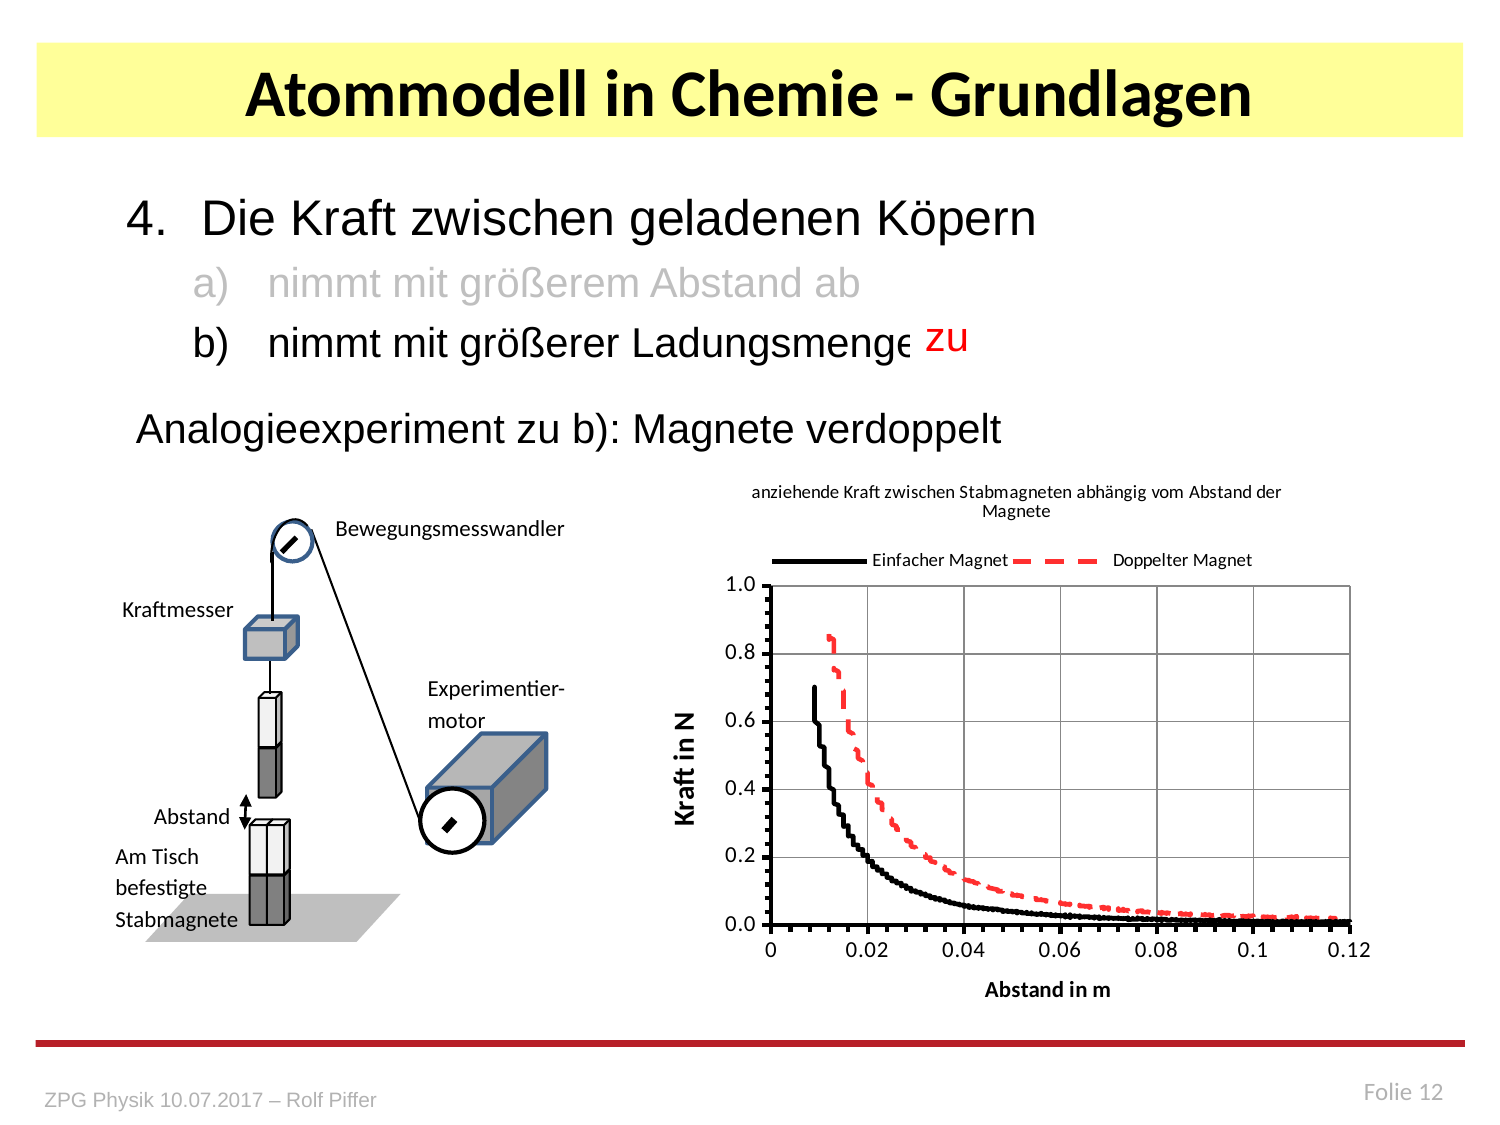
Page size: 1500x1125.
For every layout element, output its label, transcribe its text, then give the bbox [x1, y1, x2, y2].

title Atommodell in Chemie - Grundlagen [41, 42, 1459, 149]
text_box Die Kraft zwischen geladenen Köpern nimmt mit größerem Abstand ab nimmt mit größerer Ladungsmenge ... [112, 166, 1500, 374]
text_box Analogieexperiment zu b): Magnete verdoppelt [121, 384, 1353, 459]
chart [650, 460, 1383, 1019]
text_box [144, 518, 547, 943]
slide_number Folie 12 [1108, 1060, 1459, 1121]
text_box Kraftmesser [107, 583, 139, 697]
footer ZPG Physik 10.07.2017 – Rolf Piffer [29, 1069, 762, 1125]
text_box Bewegungsmesswandler [320, 501, 585, 573]
text_box Am Tisch befestigte Stabmagnete [100, 829, 139, 942]
text_box zu [910, 302, 1029, 368]
text_box Experimentier-motor [551, 662, 585, 734]
